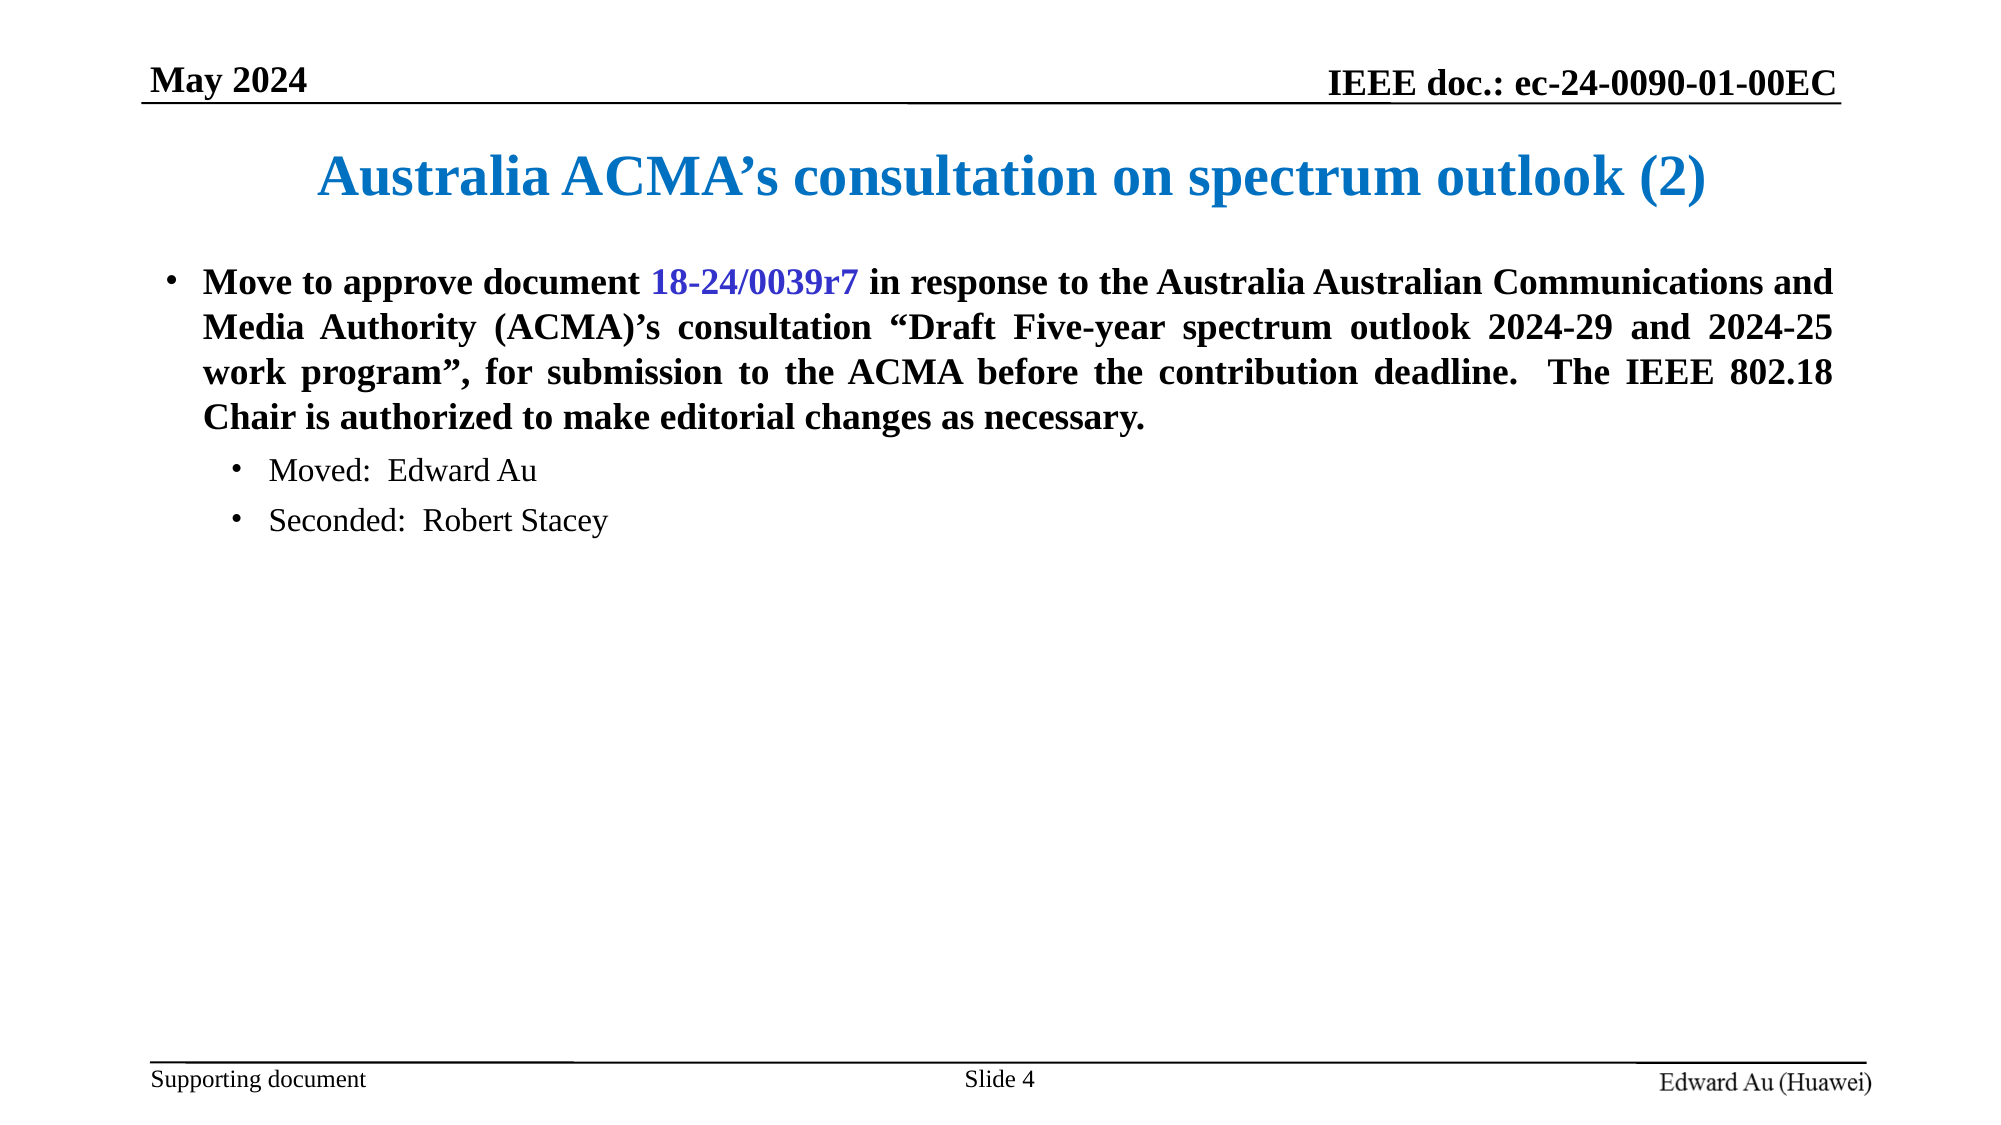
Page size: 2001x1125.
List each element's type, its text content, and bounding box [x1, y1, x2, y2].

picture [1174, 1058, 1887, 1113]
slide_number Slide 4 [933, 1061, 1067, 1123]
list Move to approve document 18-24/0039r7 in response to the Australia Australian Communications and Media Authority (ACMA)’s consultation “Draft Five-year spectrum outlook 2024-29 and 2024-25 work program”, for submission to the ACMA before the contribution deadline. The IEEE 802.18 Chair is authorized to make editorial changes as necessary. Moved: Edward Au Seconded: Robert Stacey [149, 249, 1869, 925]
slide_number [149, 54, 651, 101]
title Australia ACMA’s consultation on spectrum outlook (2) [162, 99, 1864, 246]
